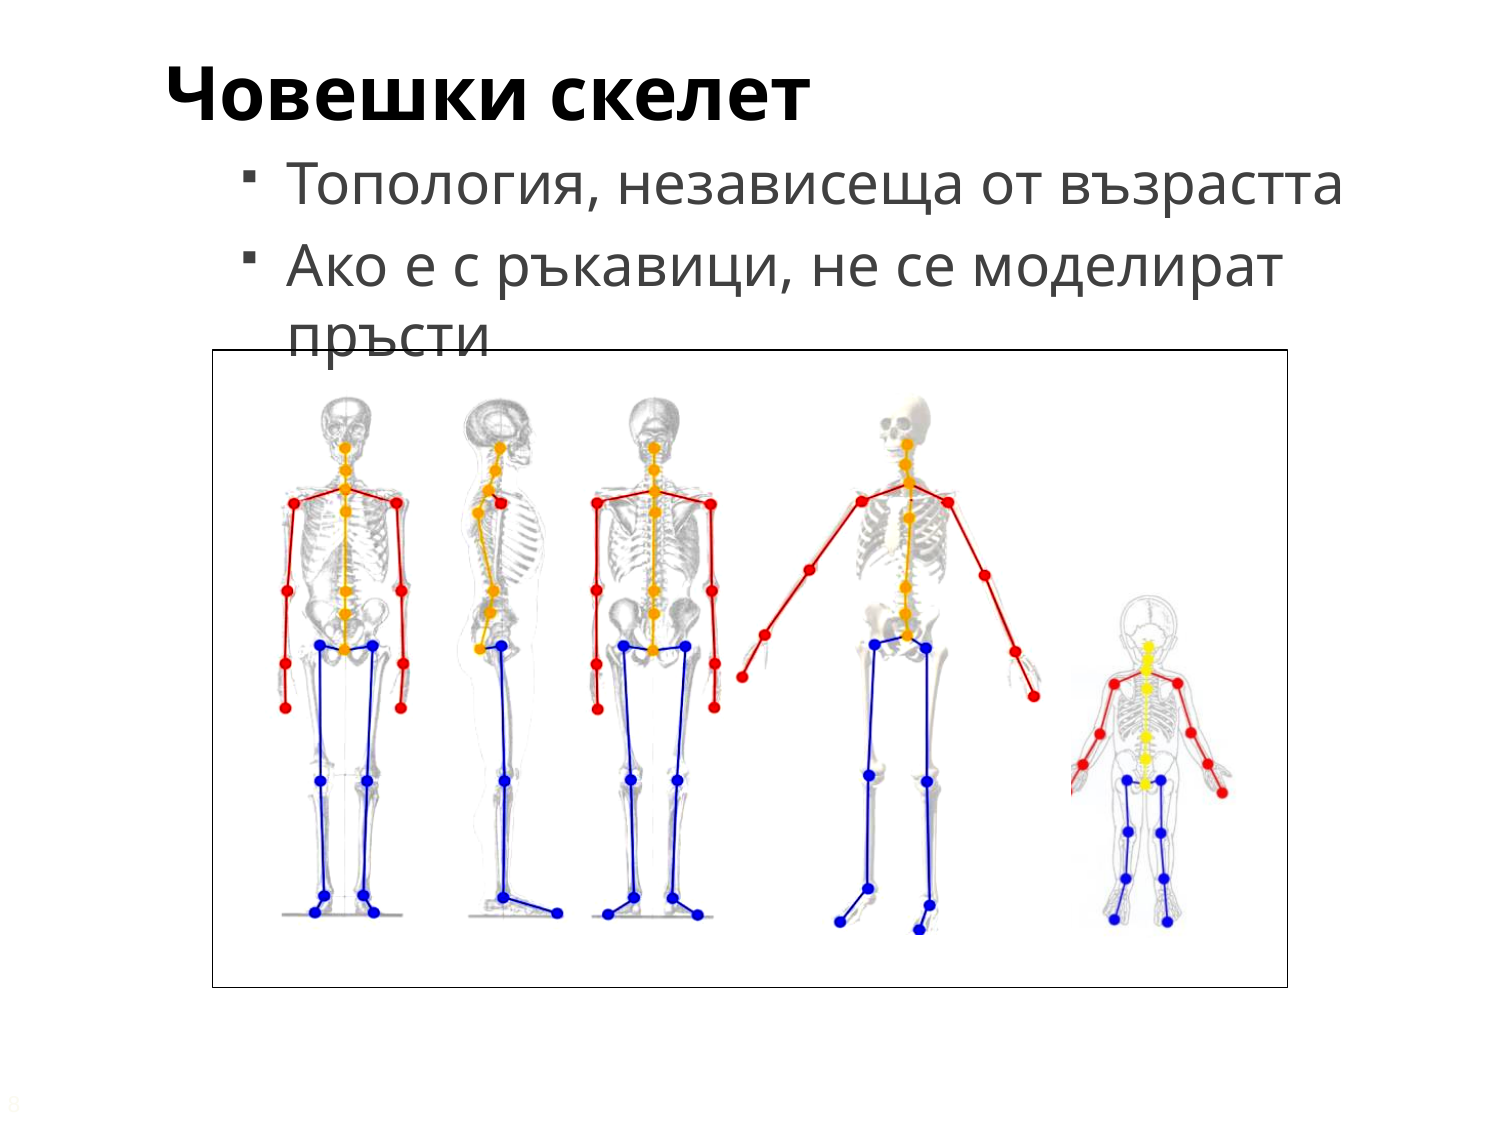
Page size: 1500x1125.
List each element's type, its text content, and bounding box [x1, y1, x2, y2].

text_box [210, 348, 1289, 990]
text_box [249, 374, 1248, 938]
list Човешки скелет Топология, независеща от възрастта Ако е с ръкавици, не се моделират пръсти [150, 37, 1488, 1113]
